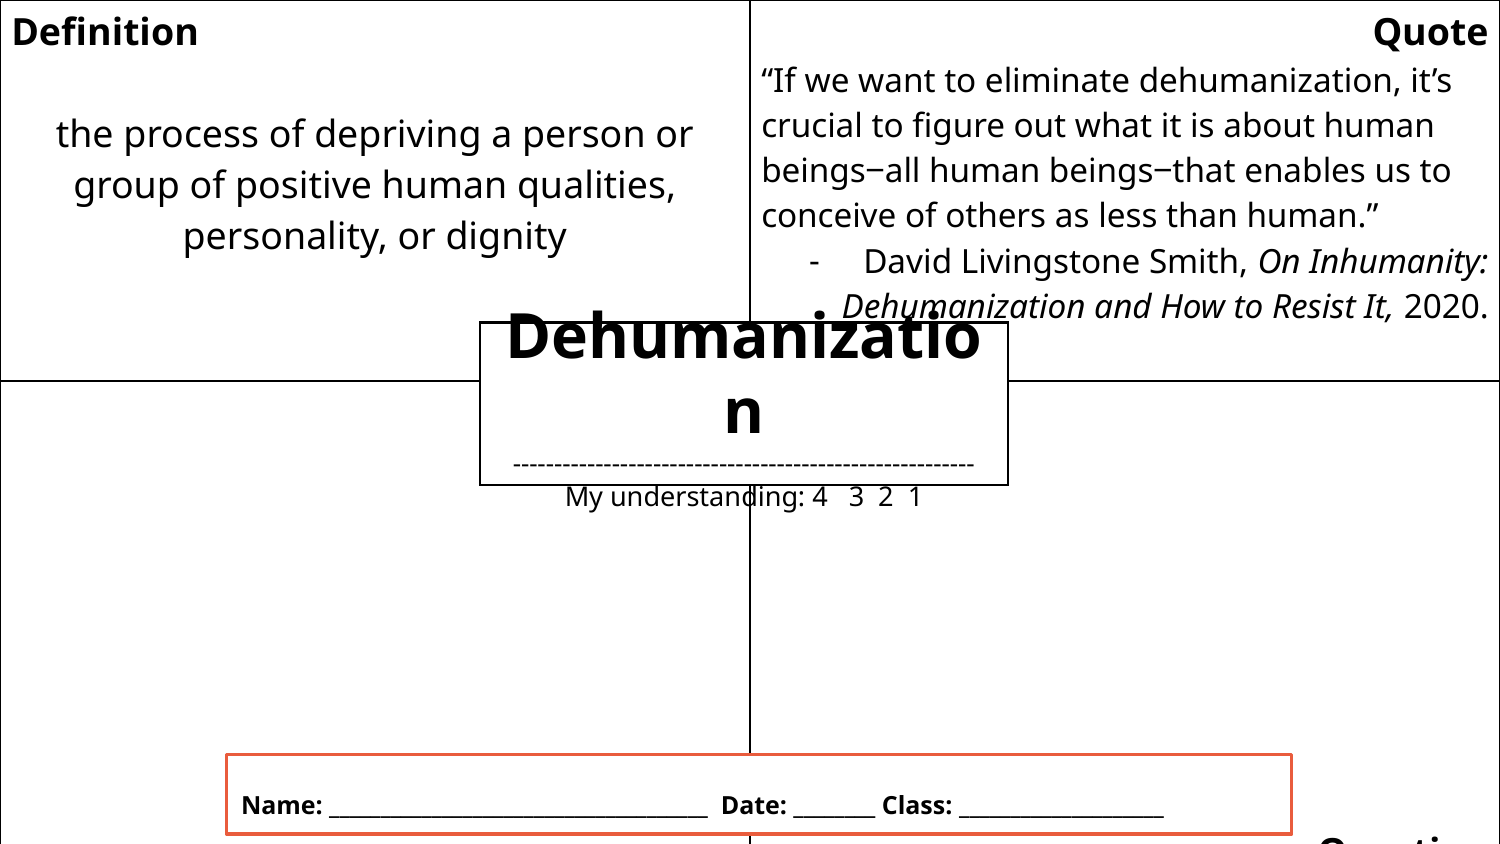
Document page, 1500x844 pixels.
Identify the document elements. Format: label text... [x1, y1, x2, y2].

text_box Name: _____________________________________ Date: ________ Class: ____________________ [226, 754, 1292, 834]
table_header Quote “If we want to eliminate dehumanization, it’s crucial to figure out what it is about human beings‒all human beings‒that enables us to conceive of others as less than human.” David Livingstone Smith, On Inhumanity: Dehumanization and How to Resist It, 2020. [751, 1, 1499, 380]
text_box Dehumanization -------------------------------------------------------- My understanding: 4 3 2 1 [480, 322, 1008, 486]
table_cell Question [751, 382, 1499, 844]
table_cell Illustration [1, 382, 749, 844]
table_header Definition the process of depriving a person or group of positive human qualities, personality, or dignity [1, 1, 749, 380]
